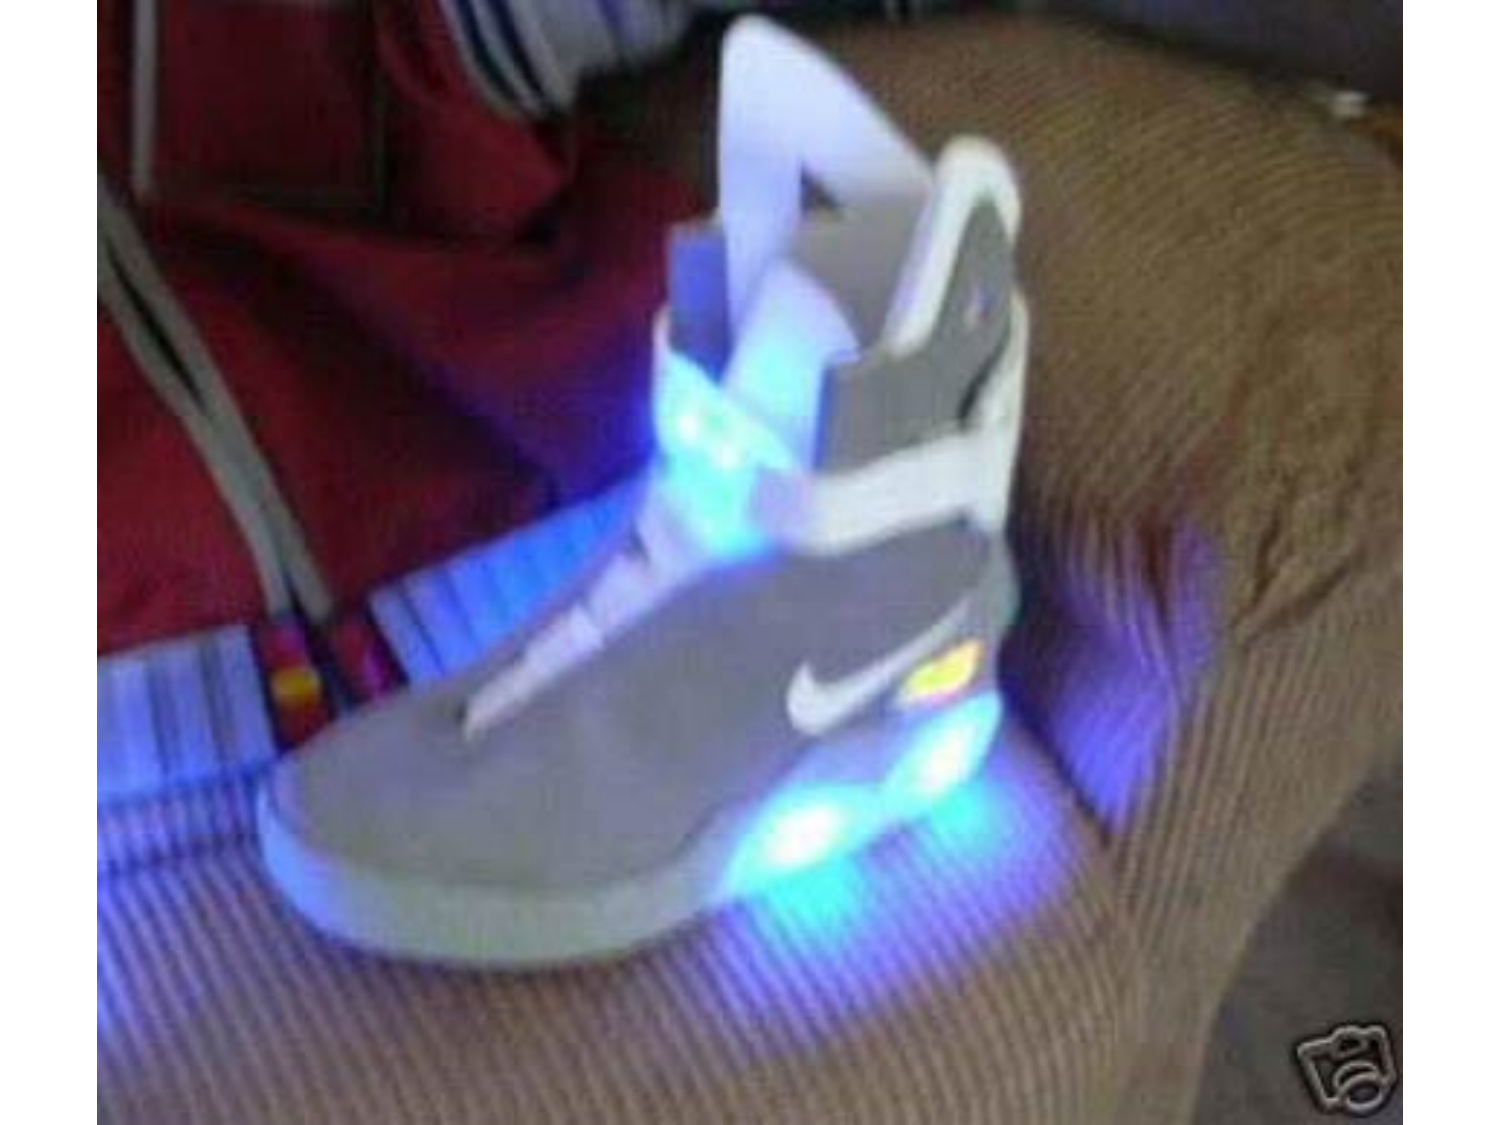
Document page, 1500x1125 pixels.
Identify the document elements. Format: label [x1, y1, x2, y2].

picture [97, 0, 1403, 1125]
